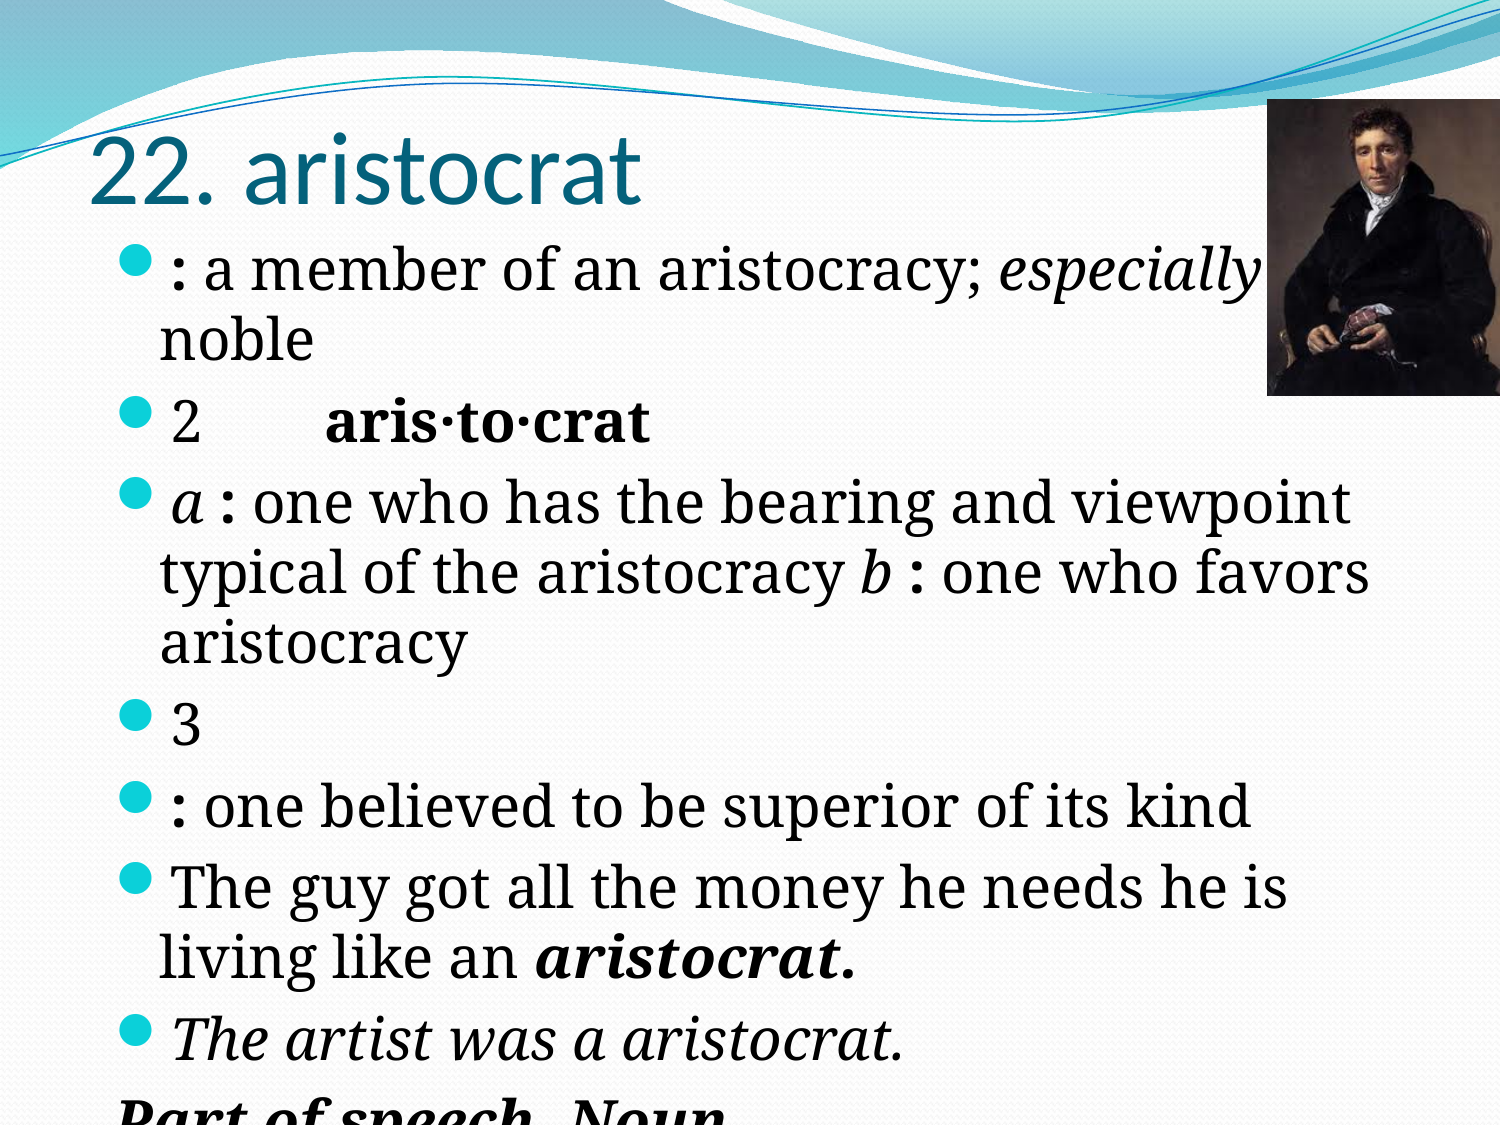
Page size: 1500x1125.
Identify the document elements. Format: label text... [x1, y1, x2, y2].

title 22. aristocrat [87, 37, 1438, 225]
list : a member of an aristocracy; especially : noble 2 aris·to·crat a : one who has the bearing and viewpoint typical of the aristocracy b : one who favors aristocracy 3 : one believed to be superior of its kind The guy got all the money he needs he is living like an aristocrat. The artist was a aristocrat. Part of speech. Noun [99, 224, 1450, 1100]
picture [1267, 99, 1500, 396]
